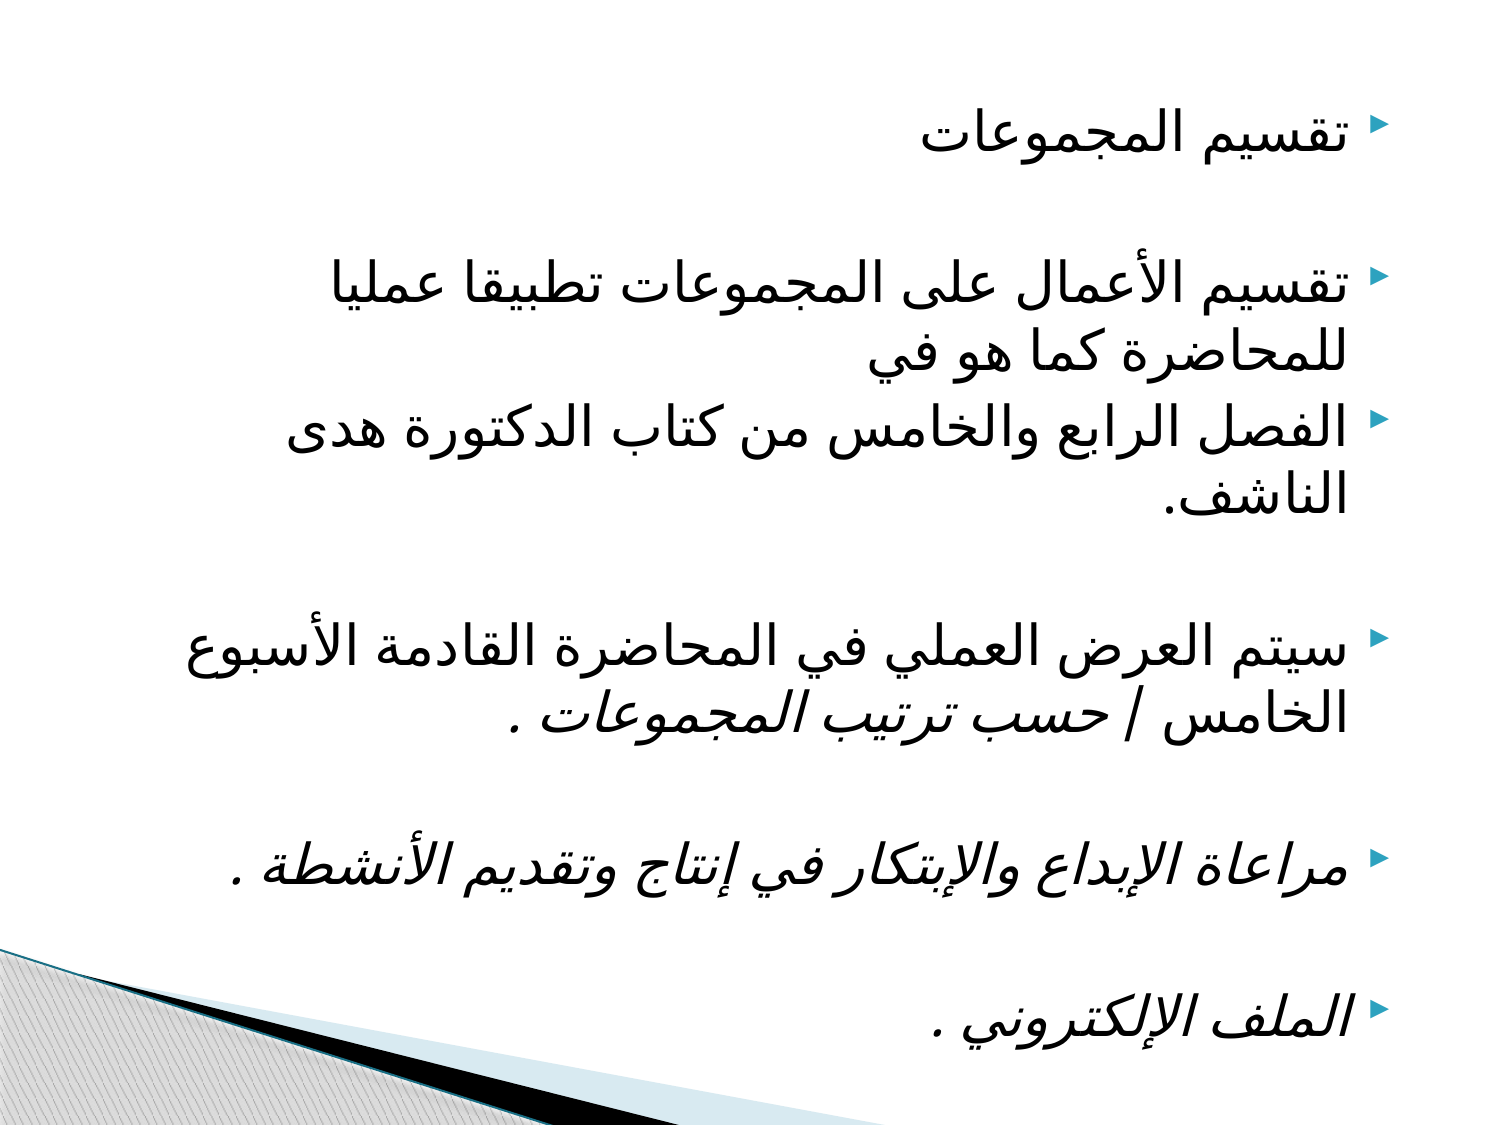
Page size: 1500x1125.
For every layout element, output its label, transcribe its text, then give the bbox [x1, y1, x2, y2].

list تقسيم المجموعات تقسيم الأعمال على المجموعات تطبيقا عمليا للمحاضرة كما هو في الفصل الرابع والخامس من كتاب الدكتورة هدى الناشف. سيتم العرض العملي في المحاضرة القادمة الأسبوع الخامس / حسب ترتيب المجموعات . مراعاة الإبداع والإبتكار في إنتاج وتقديم الأنشطة . الملف الإلكتروني . [75, 87, 1425, 986]
